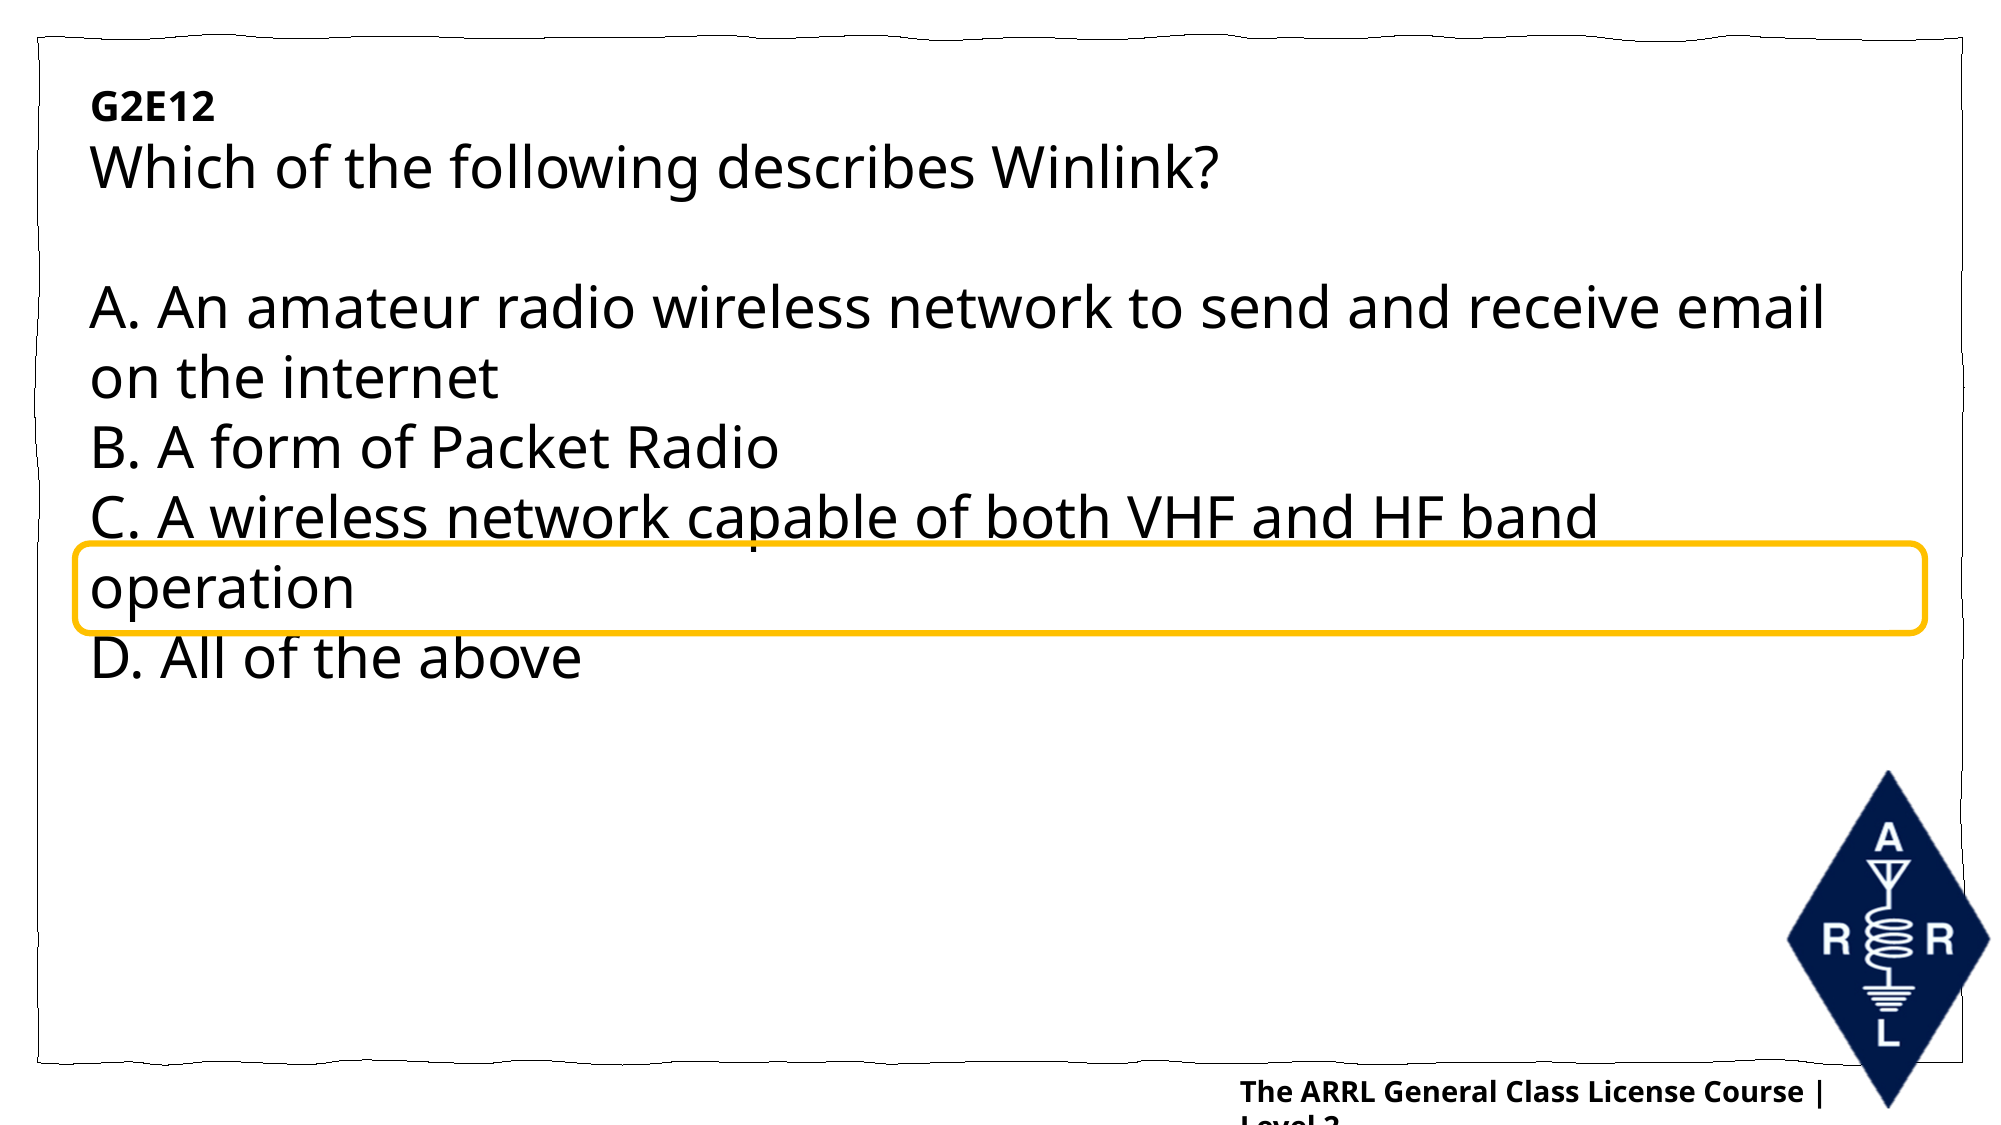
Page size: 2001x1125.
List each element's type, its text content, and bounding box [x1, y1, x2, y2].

text_box G2E12 Which of the following describes Winlink? A. An amateur radio wireless network to send and receive email on the internet B. A form of Packet Radio C. A wireless network capable of both VHF and HF band operation D. All of the above [75, 72, 1850, 550]
text_box G2E12 Which of the following describes Winlink? A. An amateur radio wireless network to send and receive email on the internet B. A form of Packet Radio C. A wireless network capable of both VHF and HF band operation D. All of the above [75, 626, 1850, 698]
picture [1773, 752, 1999, 1125]
text_box [73, 542, 1927, 635]
